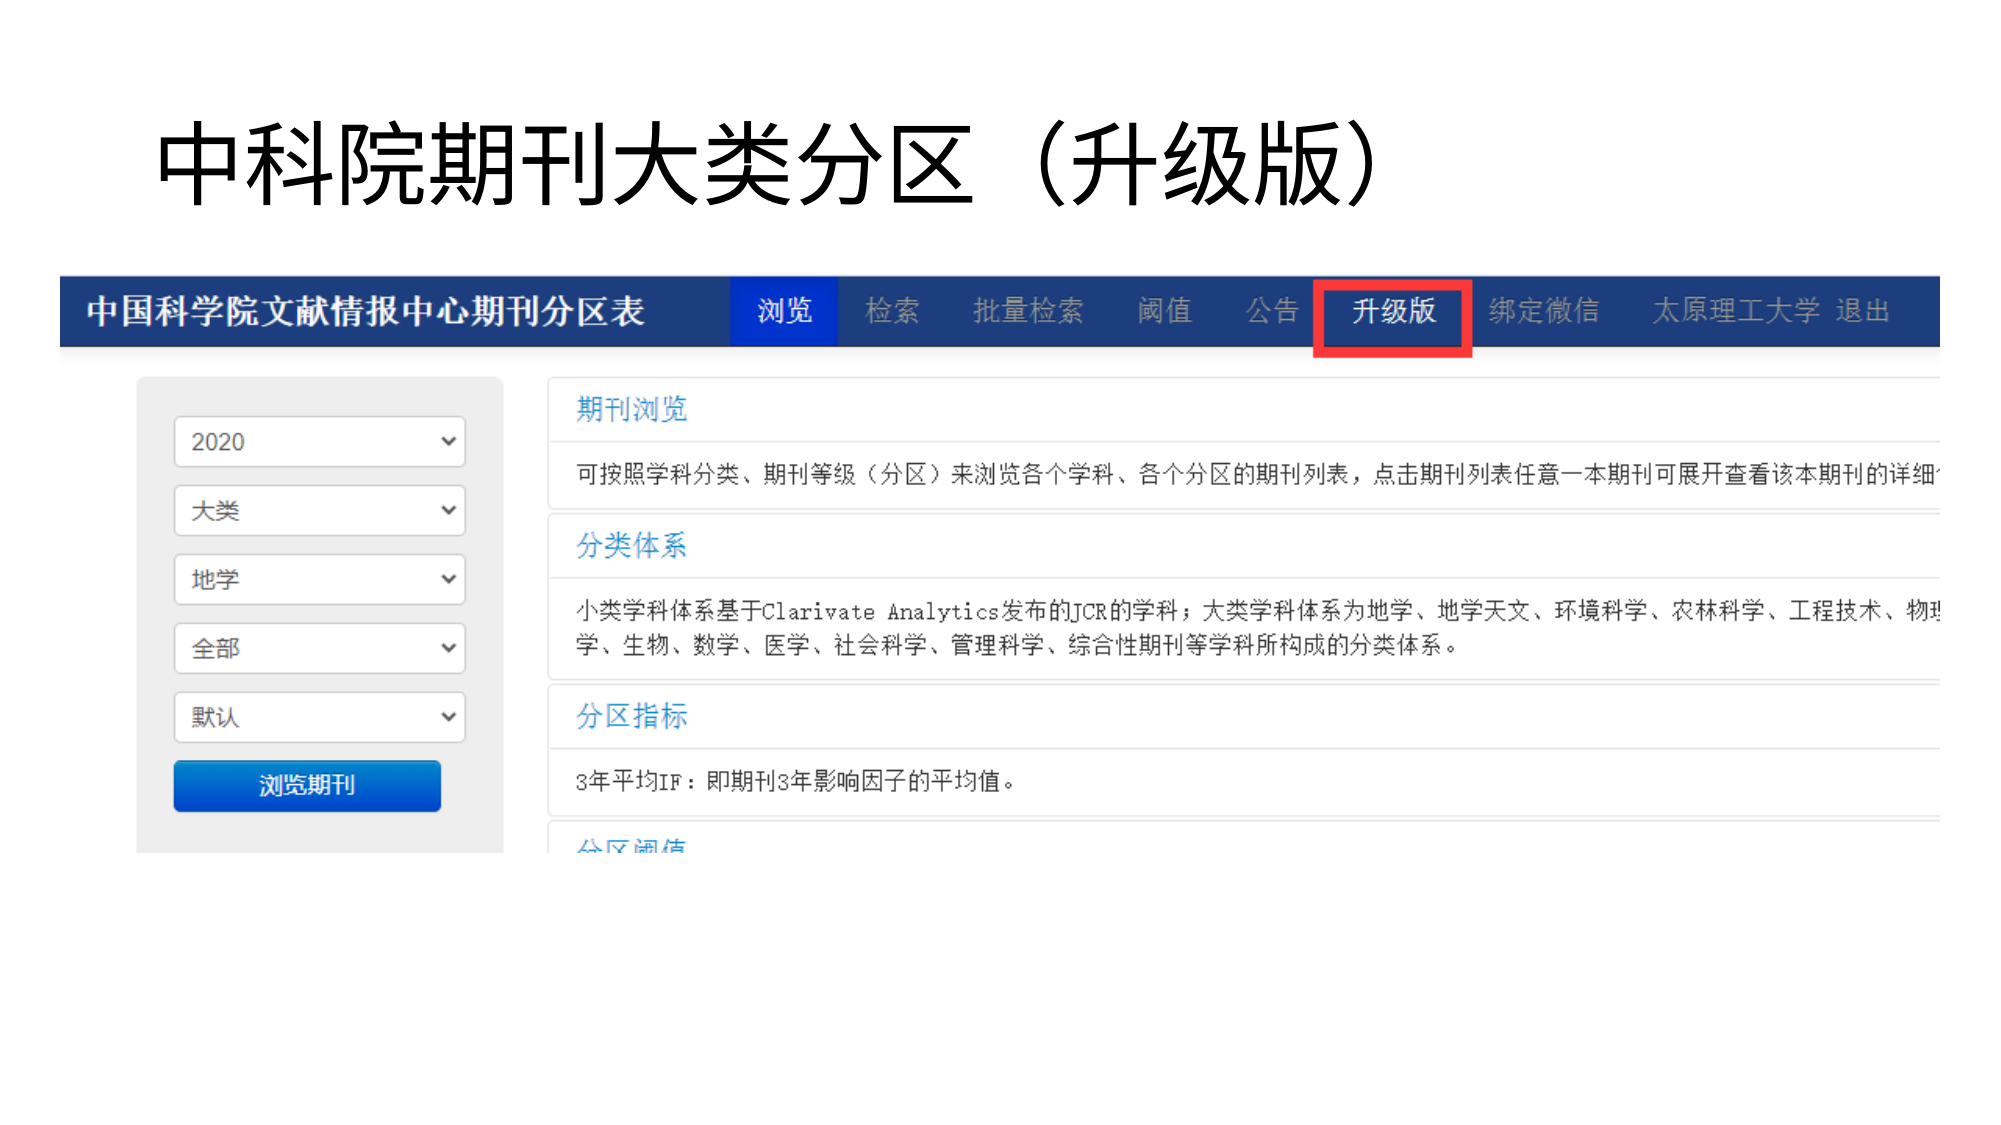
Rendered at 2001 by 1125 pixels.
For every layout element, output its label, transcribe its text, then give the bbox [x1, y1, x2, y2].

picture [60, 272, 1940, 853]
title 中科院期刊大类分区（升级版） [137, 59, 1863, 272]
